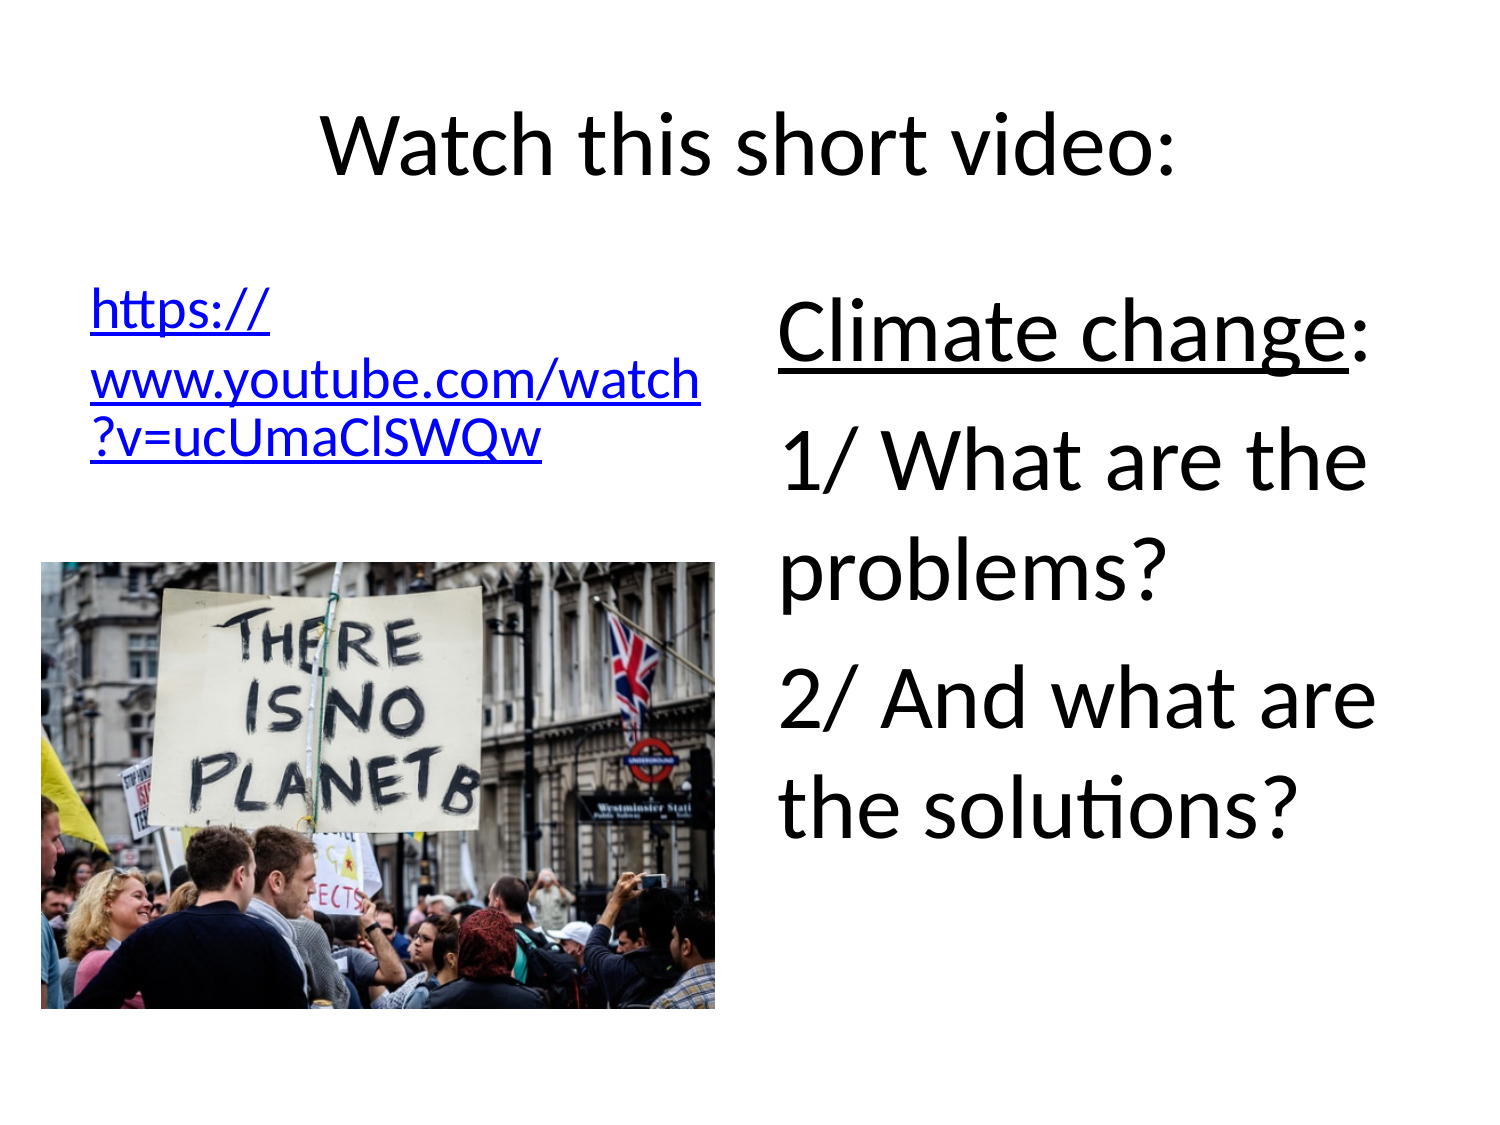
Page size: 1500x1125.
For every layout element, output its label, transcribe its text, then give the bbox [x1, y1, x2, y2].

list https://www.youtube.com/watch?v=ucUmaClSWQw [75, 262, 738, 1005]
picture [40, 562, 716, 1010]
list Climate change: 1/ What are the problems? 2/ And what are the solutions? [762, 262, 1425, 1005]
title Watch this short video: [75, 45, 1425, 233]
